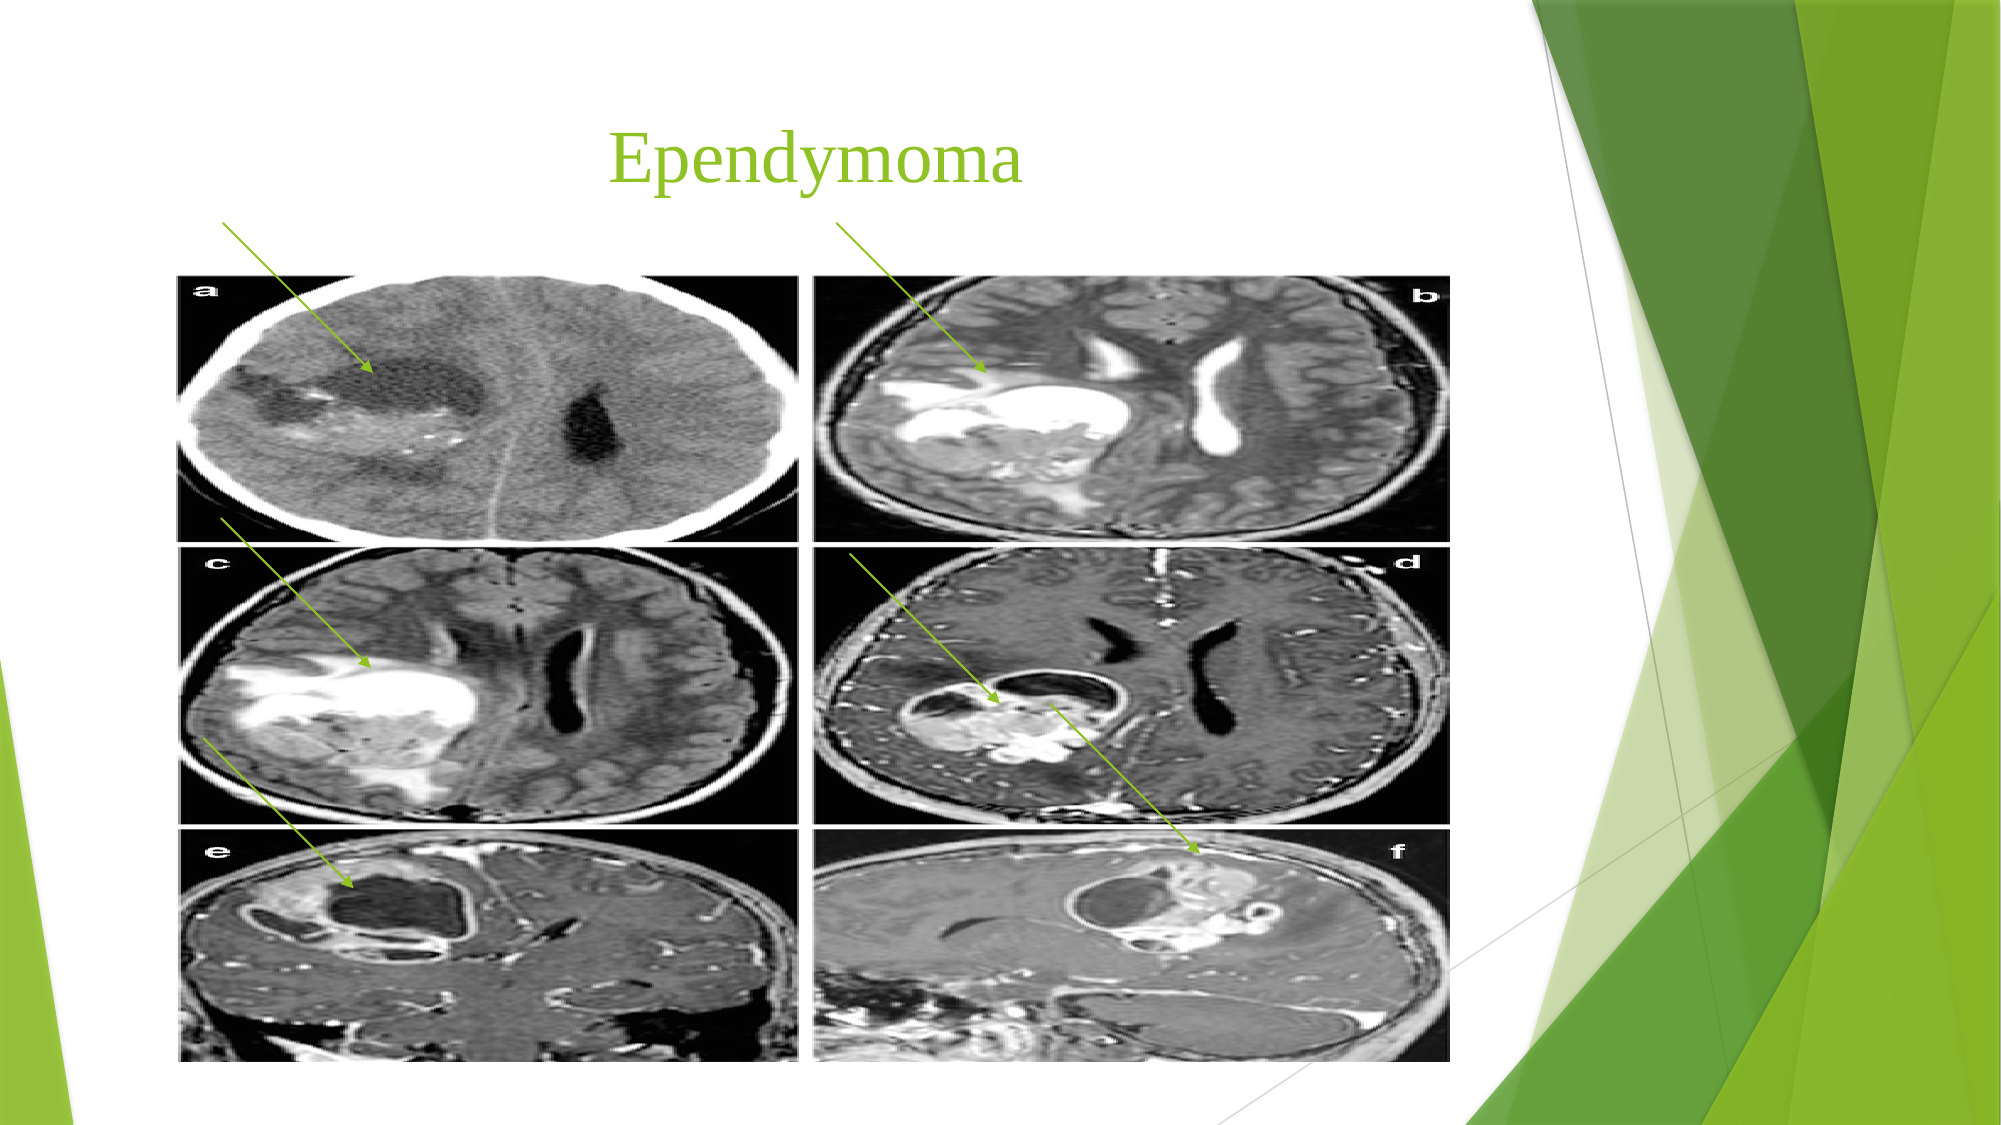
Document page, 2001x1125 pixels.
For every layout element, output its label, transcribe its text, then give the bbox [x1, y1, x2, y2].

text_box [203, 737, 355, 889]
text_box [1049, 703, 1201, 855]
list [174, 274, 1451, 1063]
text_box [222, 222, 374, 374]
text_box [849, 553, 1001, 705]
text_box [835, 222, 987, 374]
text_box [220, 517, 372, 669]
title Ependymoma [111, 99, 1522, 223]
